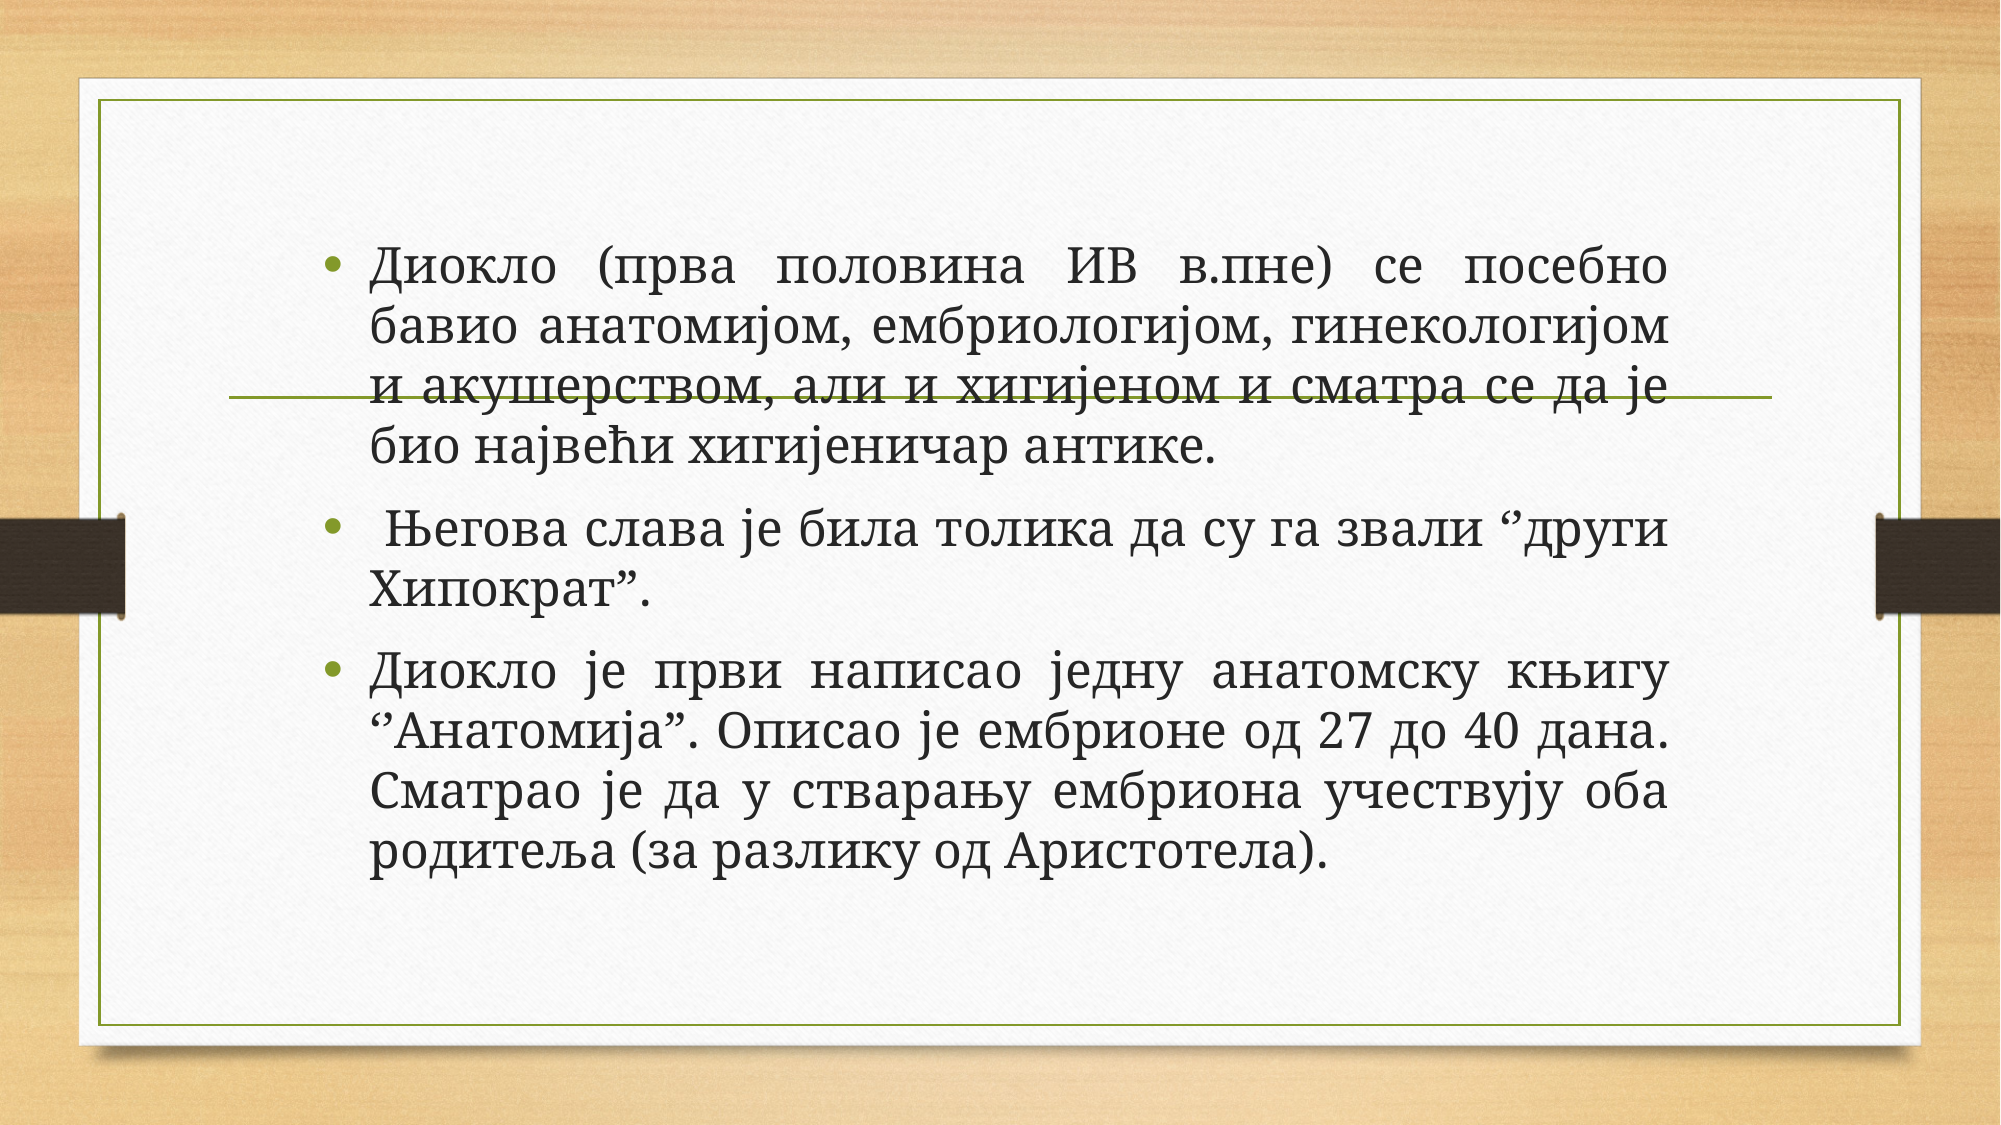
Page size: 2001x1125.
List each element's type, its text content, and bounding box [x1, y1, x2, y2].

picture [0, 0, 2001, 1125]
list Диокло (прва половина ИВ в.пне) се посебно бавио анатомијом, ембриологијом, гинекологијом и акушерством, али и хигијеном и сматра се да је био највећи хигијеничар антике. Његова слава је била толика да су га звали ‘’други Хипократ”. Диокло је први написао једну анатомску књигу ‘’Анатомија”. Описао је ембрионе од 27 до 40 дана. Сматрао је да у стварању ембриона учествују оба родитеља (за разлику од Аристотела). [307, 226, 1686, 930]
